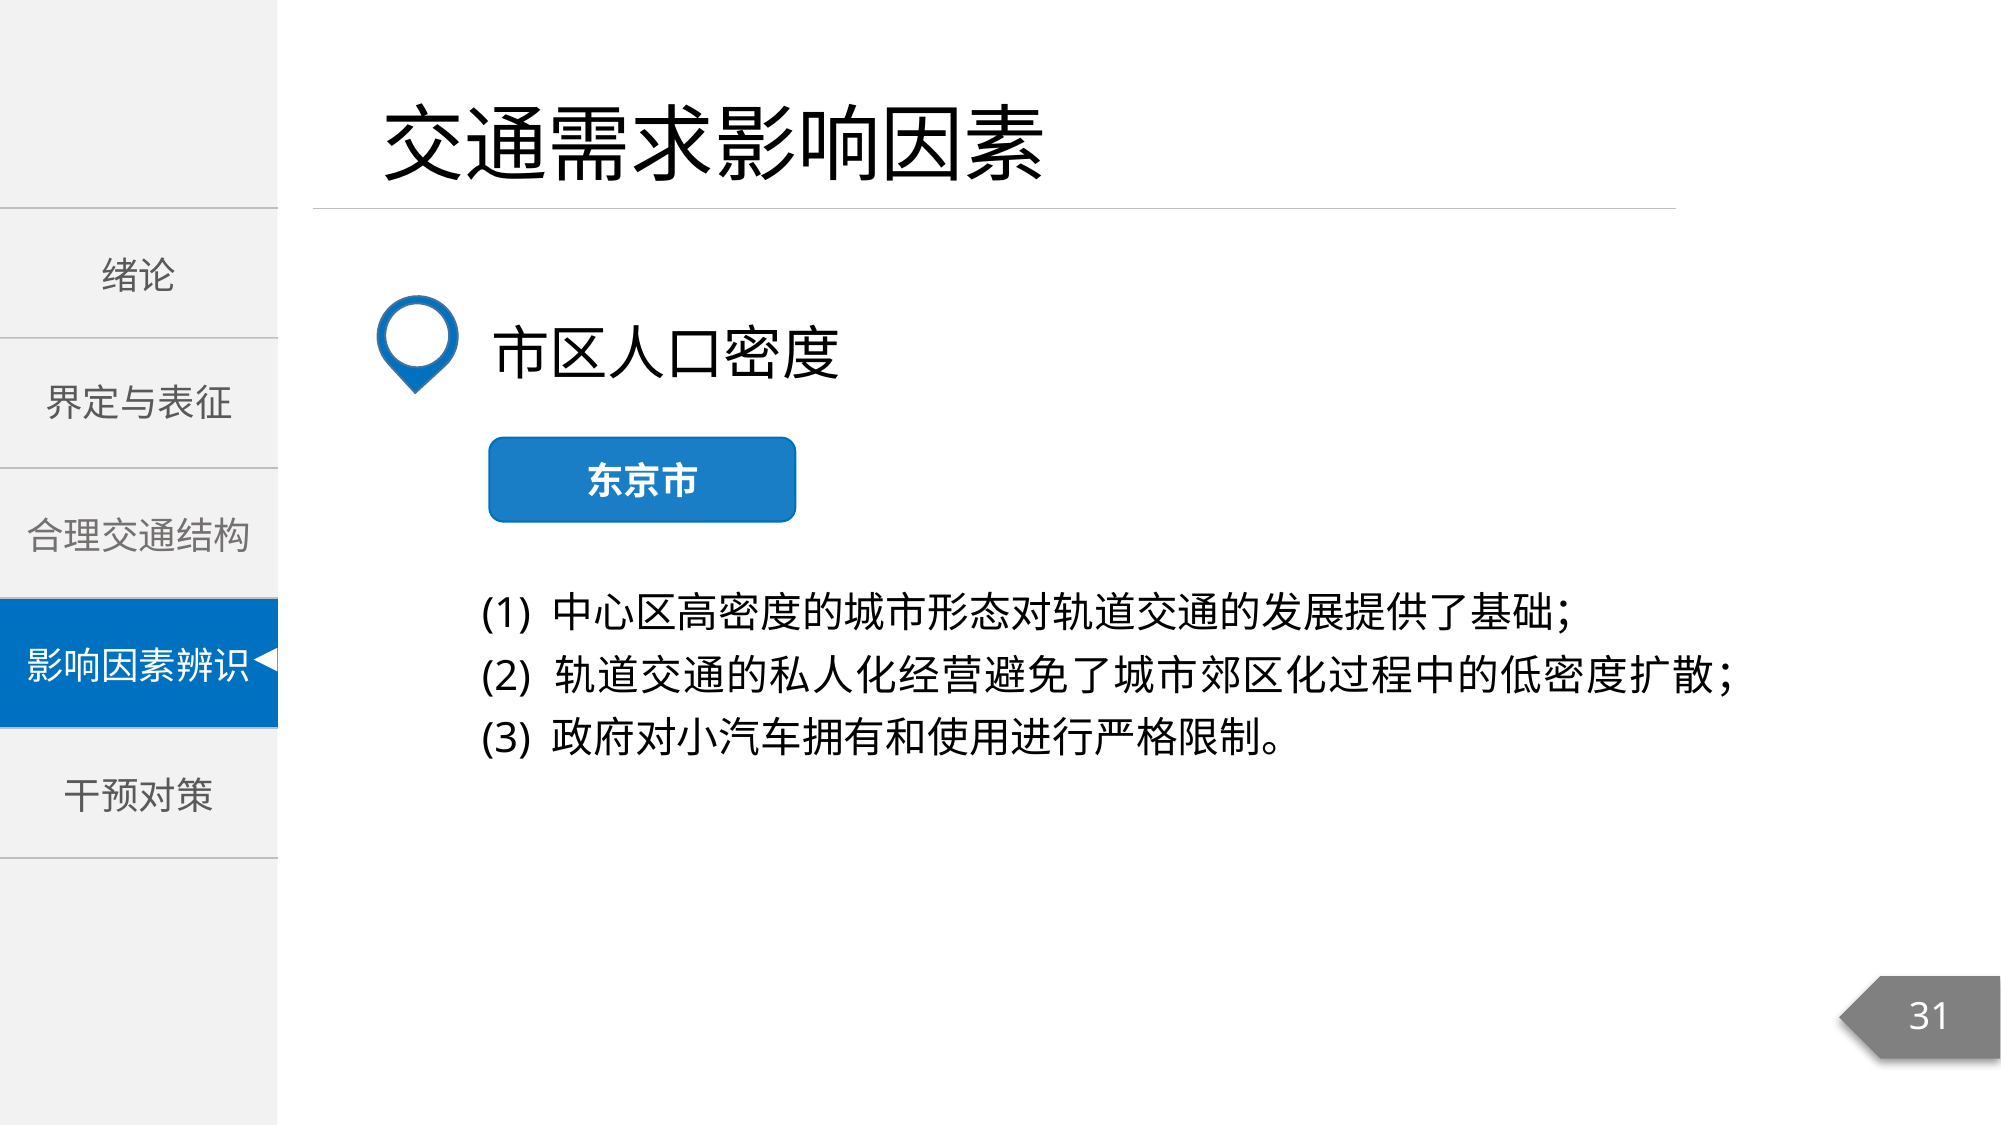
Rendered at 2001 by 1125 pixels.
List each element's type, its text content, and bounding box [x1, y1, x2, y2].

text_box 东京市 [488, 436, 797, 523]
text_box 市区人口密度 [476, 308, 856, 394]
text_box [377, 296, 458, 377]
text_box (1) 中心区高密度的城市形态对轨道交通的发展提供了基础； (2) 轨道交通的私人化经营避免了城市郊区化过程中的低密度扩散； (3) 政府对小汽车拥有和使用进行严格限制。 [417, 566, 1731, 769]
